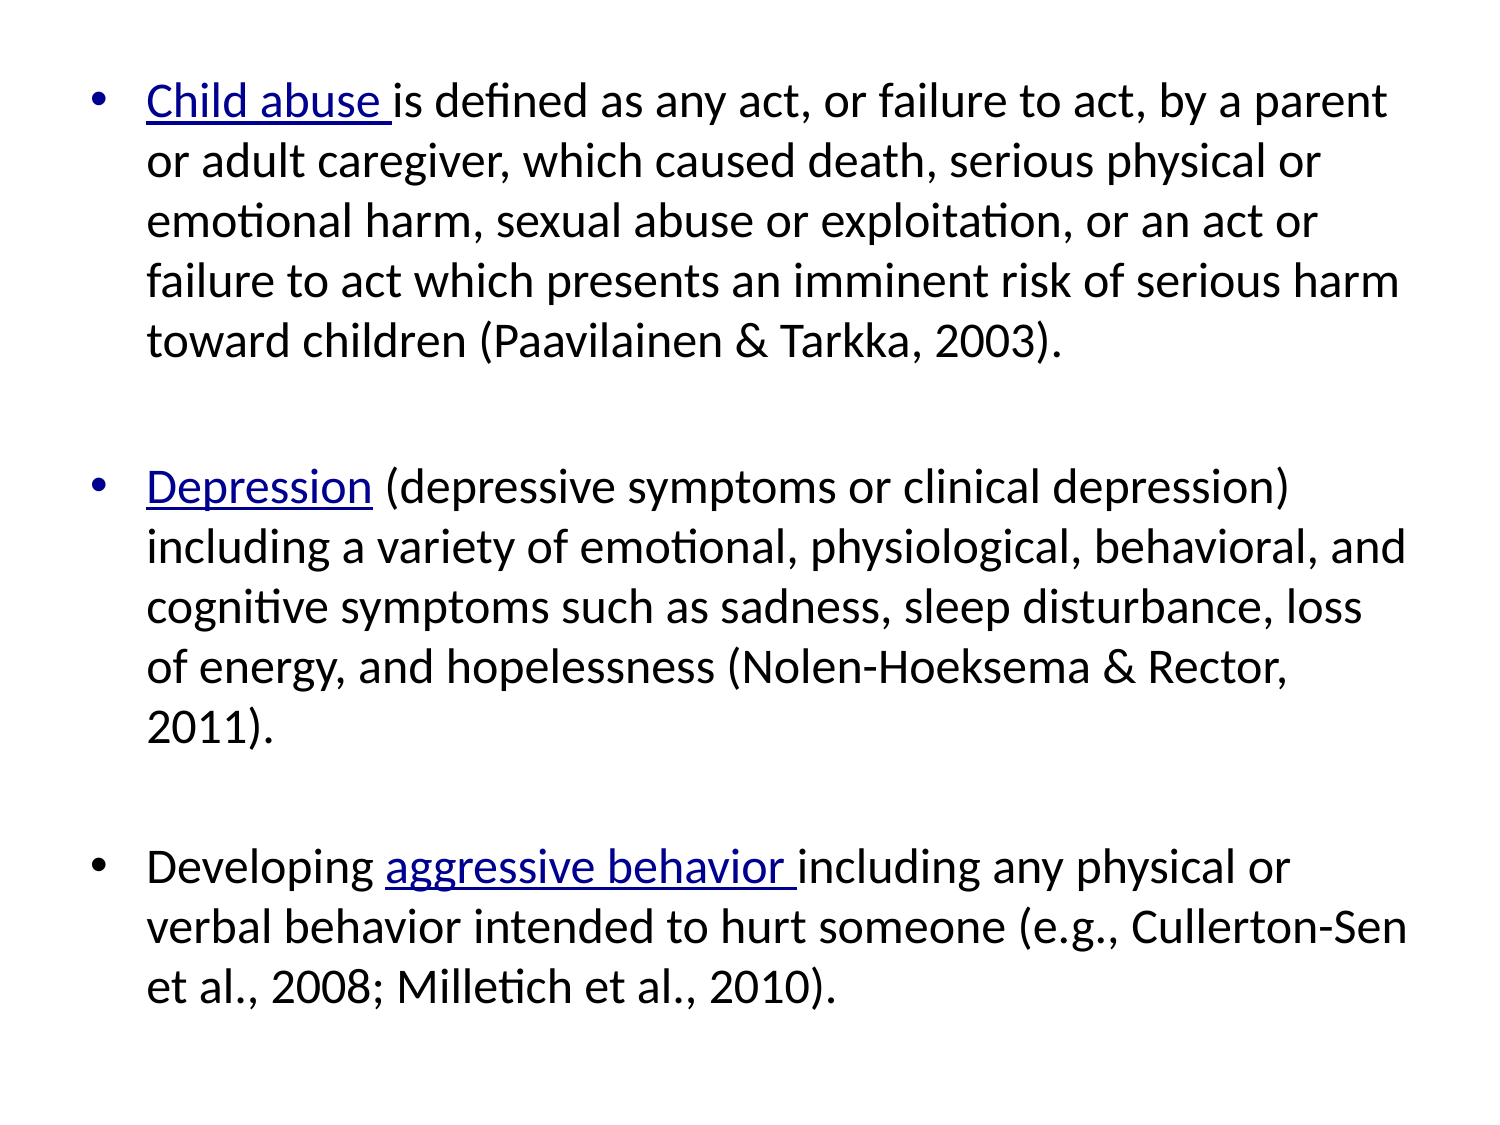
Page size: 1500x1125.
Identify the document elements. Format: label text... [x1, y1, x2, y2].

list Child abuse is defined as any act, or failure to act, by a parent or adult caregiver, which caused death, serious physical or emotional harm, sexual abuse or exploitation, or an act or failure to act which presents an imminent risk of serious harm toward children (Paavilainen & Tarkka, 2003). Depression (depressive symptoms or clinical depression) including a variety of emotional, physiological, behavioral, and cognitive symptoms such as sadness, sleep disturbance, loss of energy, and hopelessness (Nolen-Hoeksema & Rector, 2011). Developing aggressive behavior including any physical or verbal behavior intended to hurt someone (e.g., Cullerton-Sen et al., 2008; Milletich et al., 2010). [75, 60, 1425, 1078]
